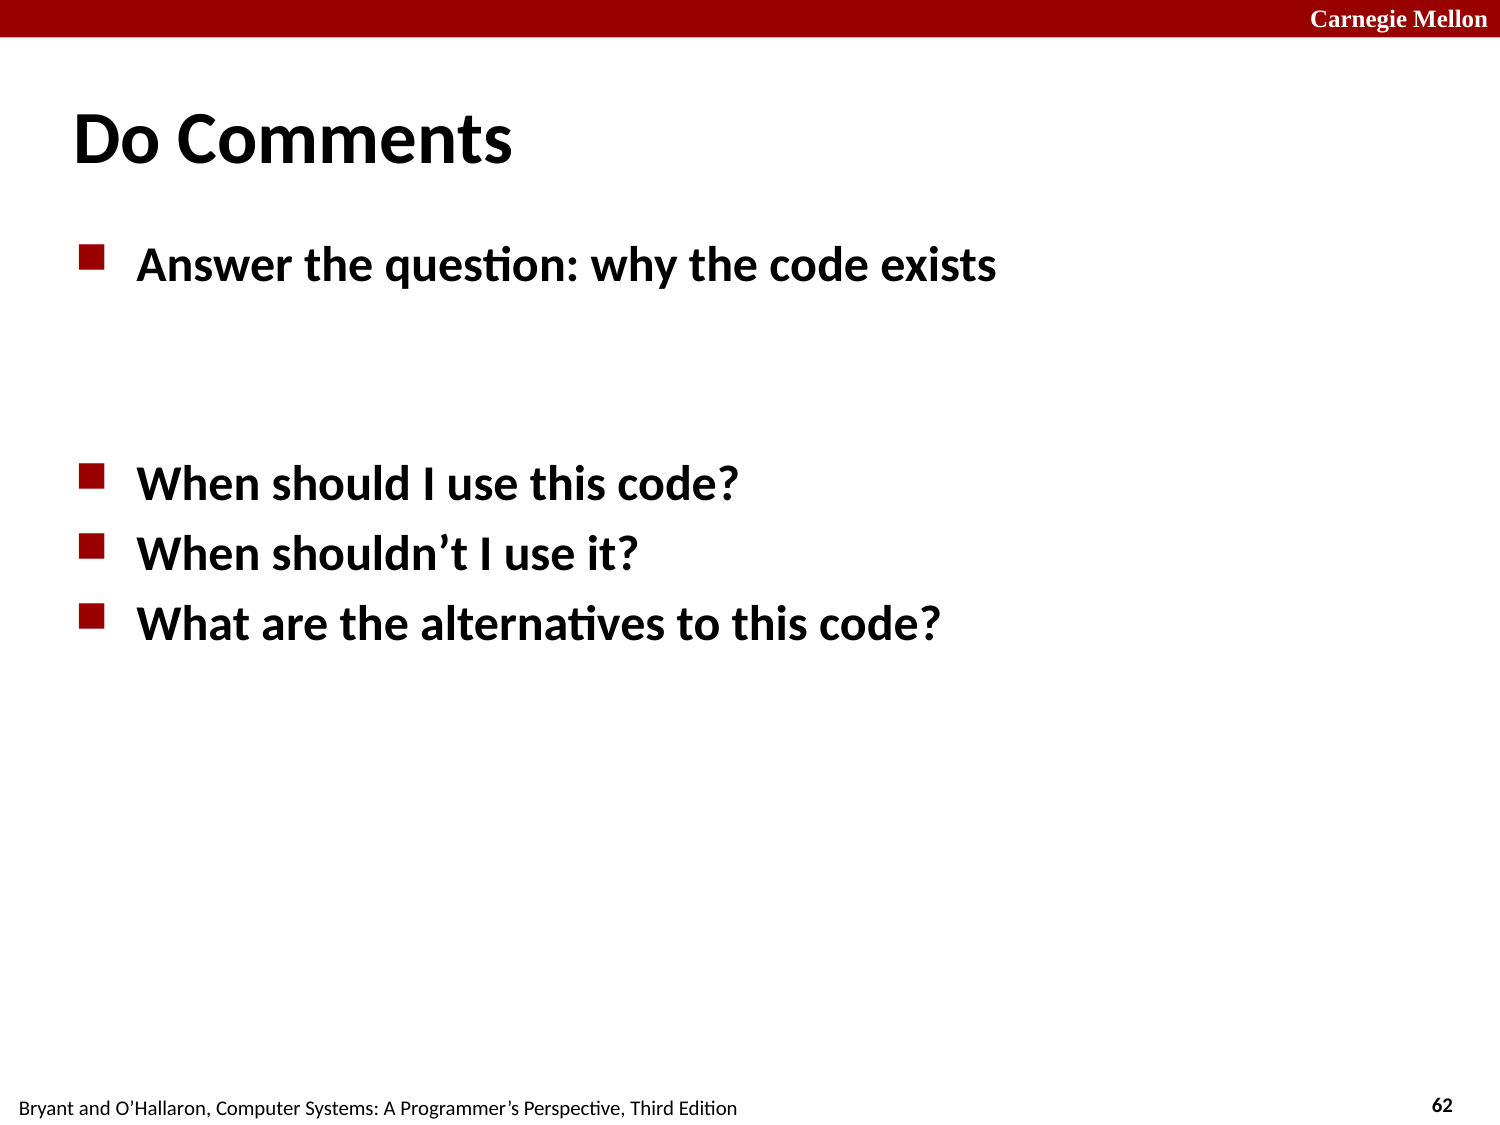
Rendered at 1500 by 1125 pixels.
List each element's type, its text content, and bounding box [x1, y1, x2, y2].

list Answer the question: why the code exists When should I use this code? When shouldn’t I use it? What are the alternatives to this code? [64, 223, 1361, 1040]
title Do Comments [58, 71, 1305, 197]
